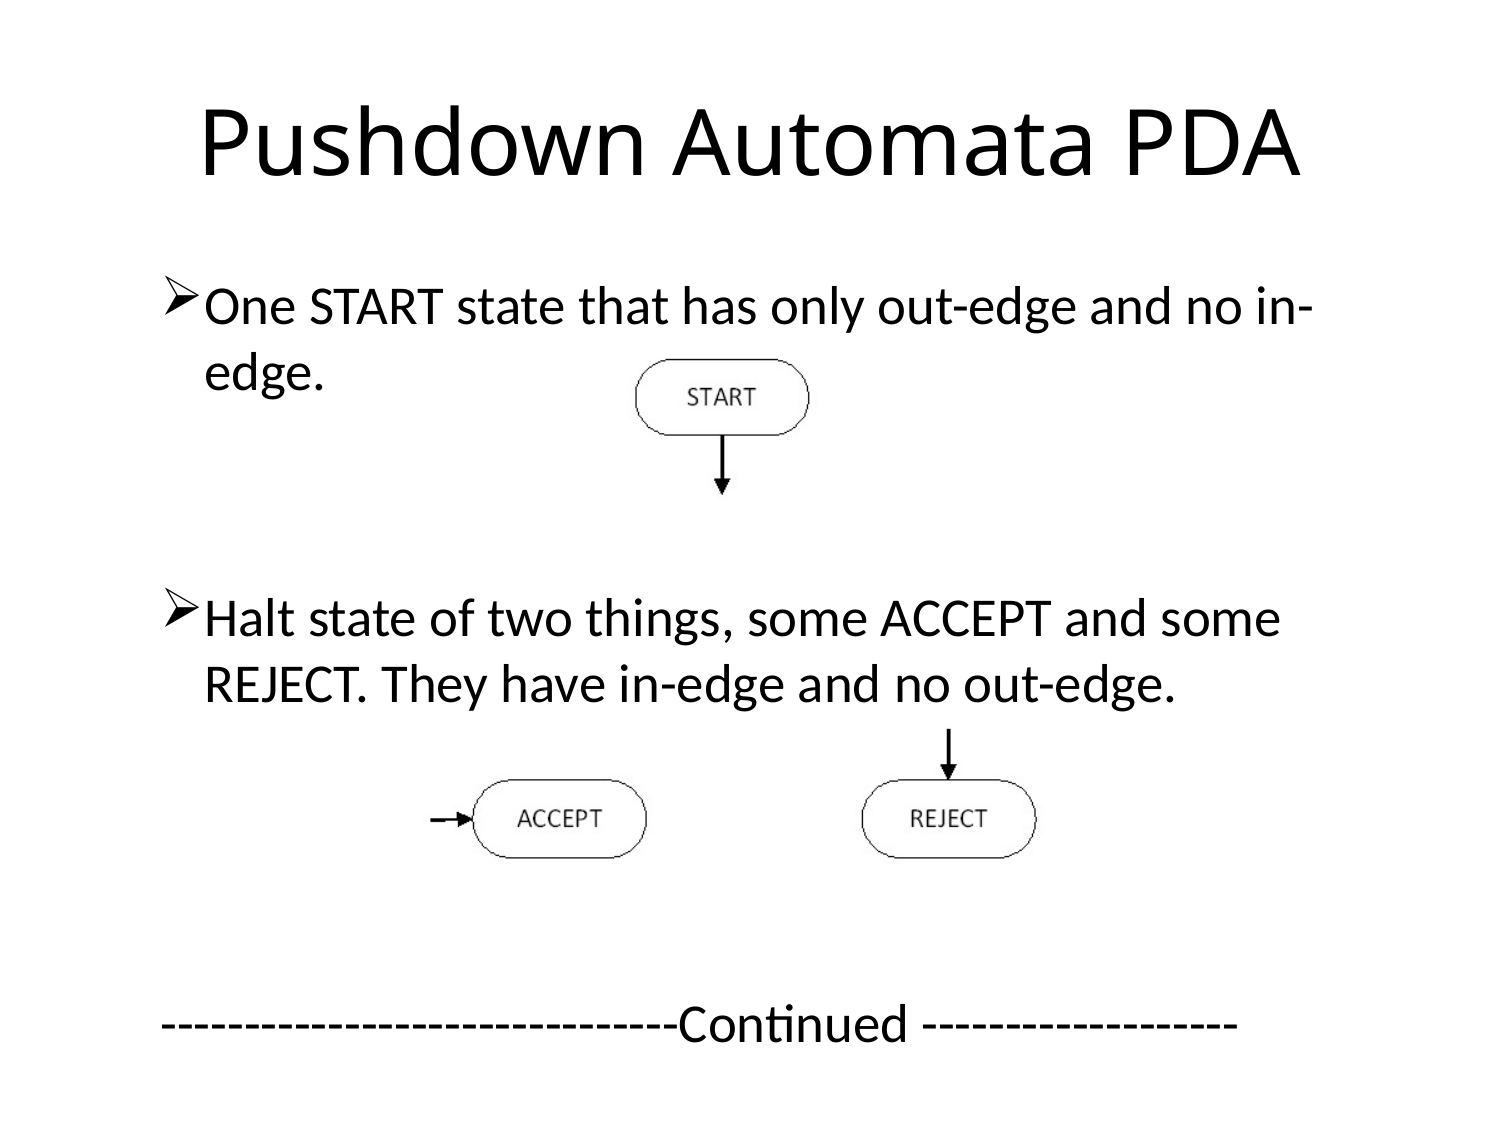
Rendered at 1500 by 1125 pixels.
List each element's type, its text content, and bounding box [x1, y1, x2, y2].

title Pushdown Automata PDA [75, 45, 1425, 233]
picture [597, 349, 903, 544]
picture [412, 724, 1088, 919]
list One START state that has only out-edge and no in-edge. Halt state of two things, some ACCEPT and some REJECT. They have in-edge and no out-edge. -------------------------------Continued ------------------- [75, 262, 1425, 1063]
